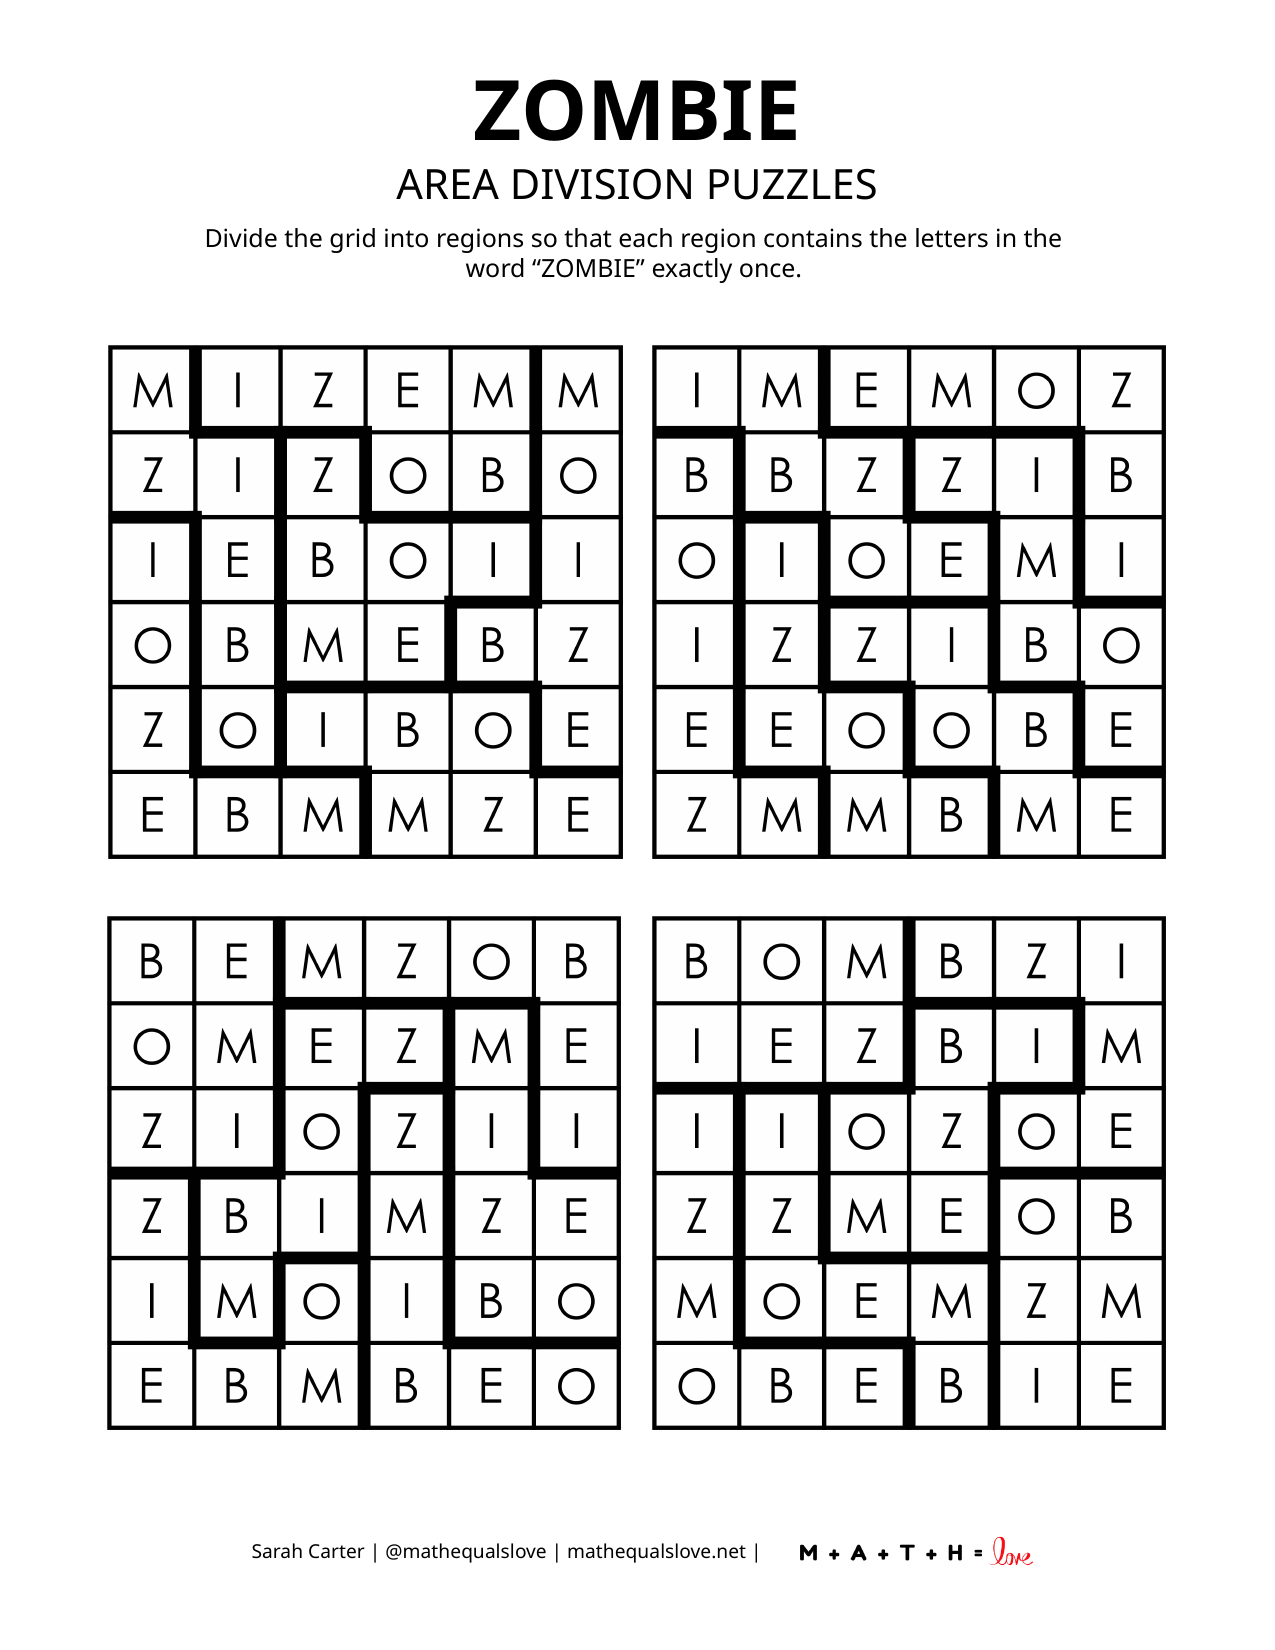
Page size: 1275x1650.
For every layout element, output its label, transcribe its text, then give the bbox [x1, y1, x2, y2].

picture [649, 913, 1169, 1433]
picture [106, 342, 625, 862]
picture [649, 342, 1169, 862]
text_box ZOMBIE AREA DIVISION PUZZLES [77, 50, 1198, 214]
text_box Sarah Carter | @mathequalslove | mathequalslove.net | [236, 1532, 1071, 1570]
text_box Divide the grid into regions so that each region contains the letters in the word “ZOMBIE” exactly once. [0, 214, 1275, 290]
picture [790, 1534, 1039, 1569]
picture [104, 913, 624, 1433]
